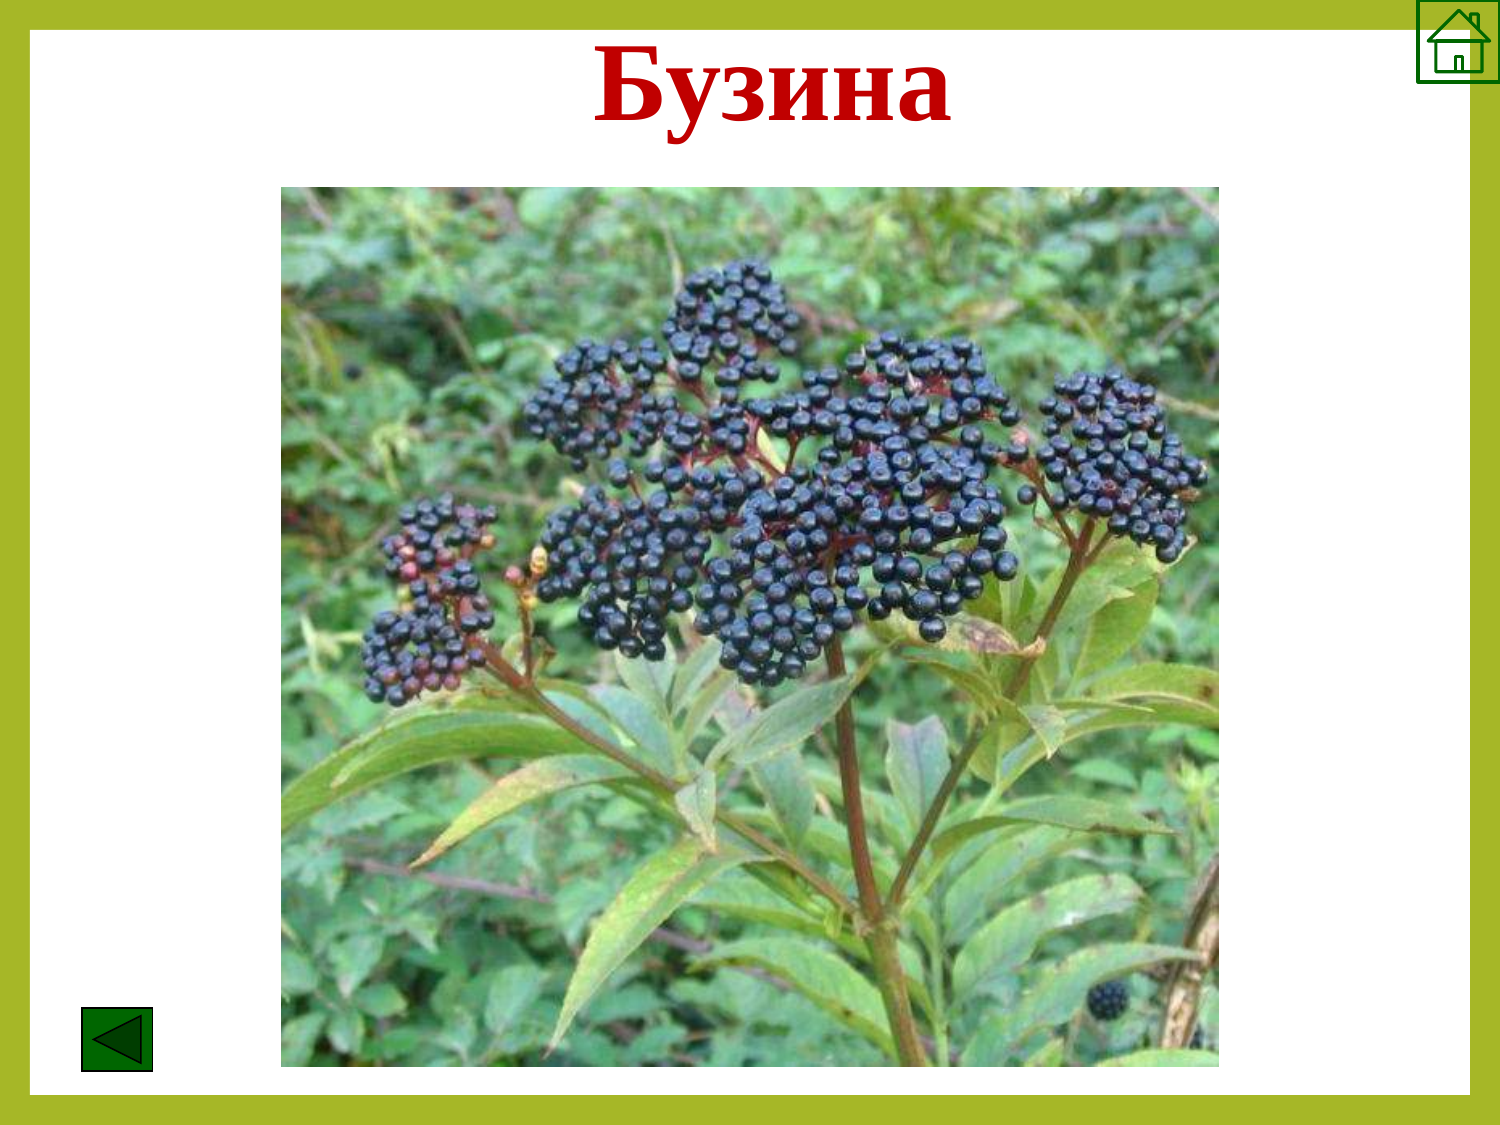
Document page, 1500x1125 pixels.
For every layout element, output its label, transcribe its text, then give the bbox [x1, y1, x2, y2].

text_box [82, 1007, 153, 1072]
text_box [1416, 0, 1500, 84]
picture [280, 187, 1219, 1067]
text_box Бузина [246, 0, 1301, 150]
